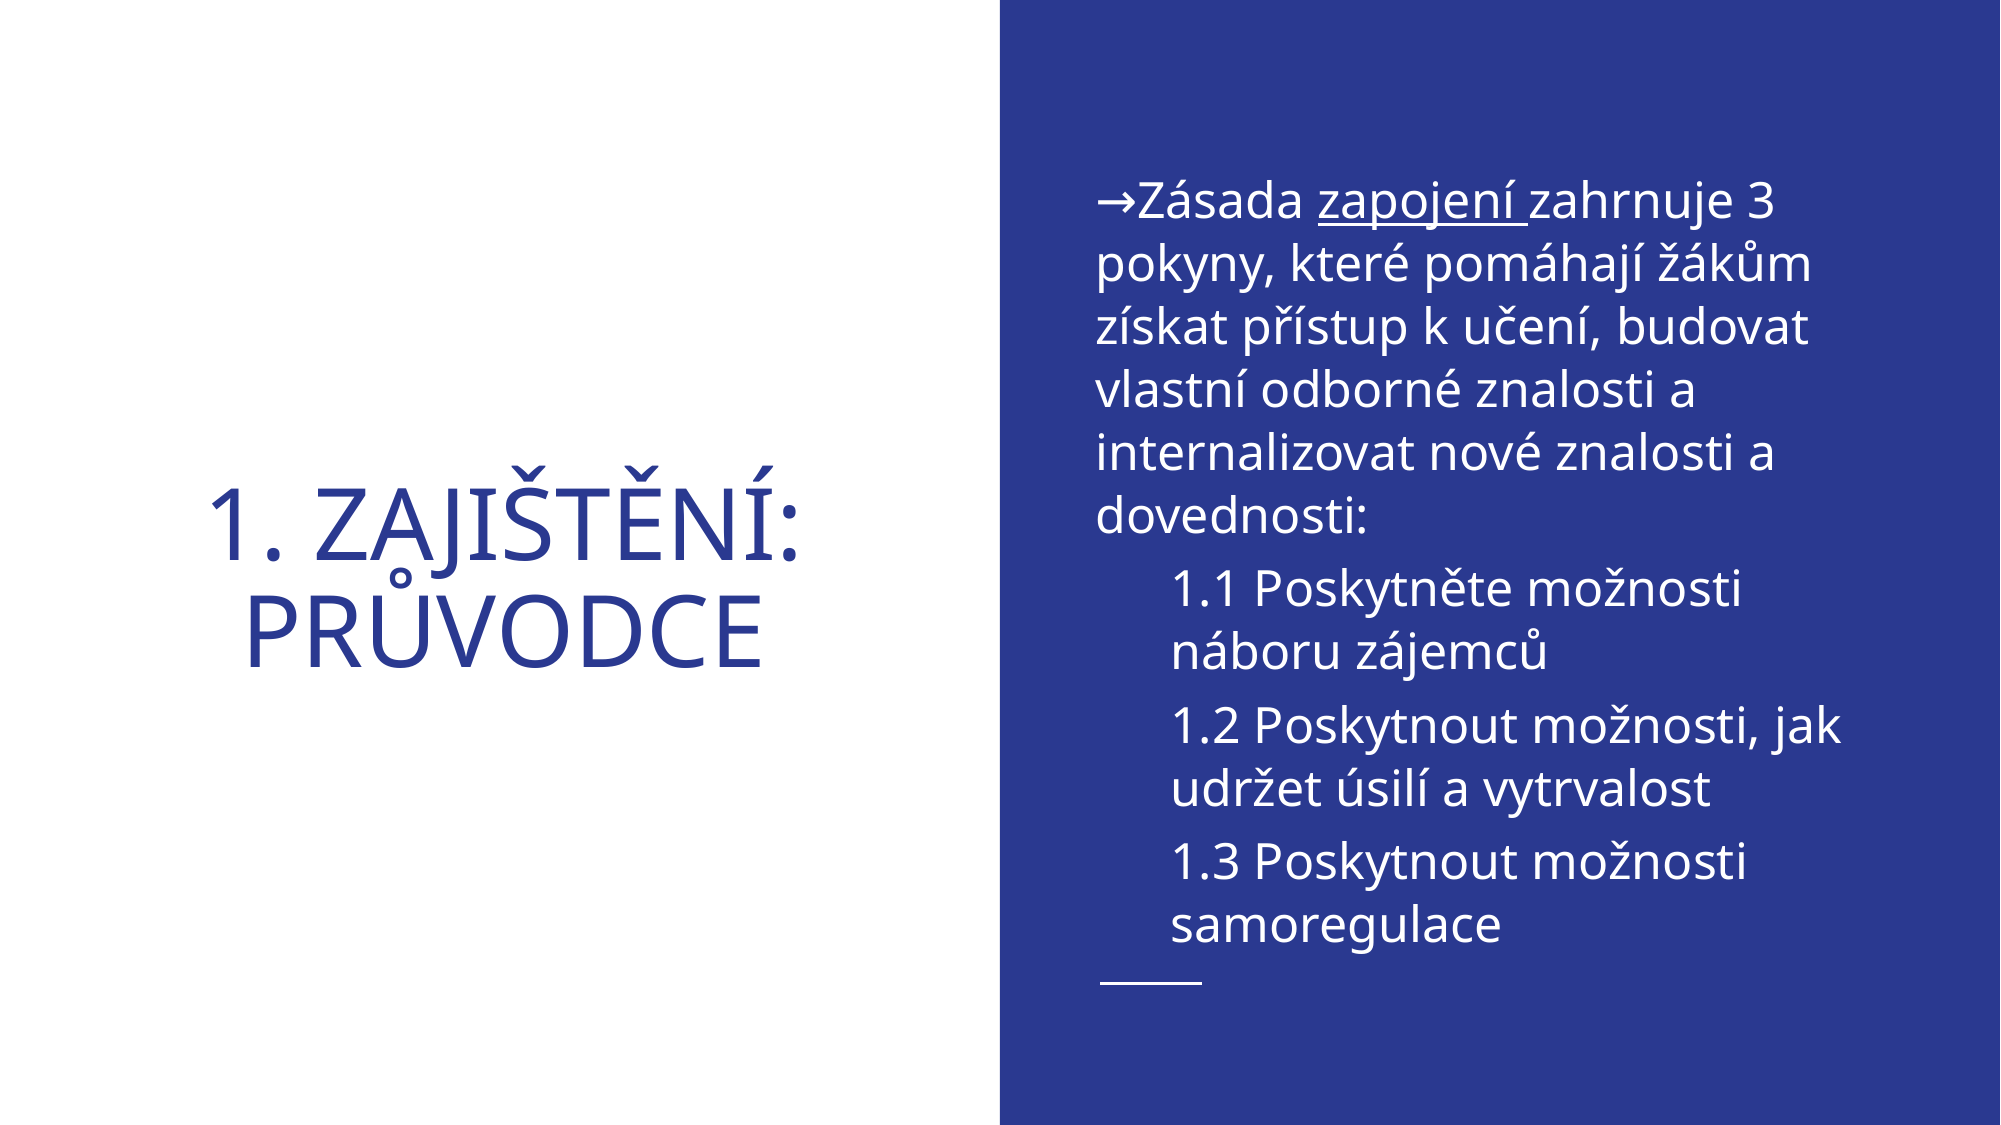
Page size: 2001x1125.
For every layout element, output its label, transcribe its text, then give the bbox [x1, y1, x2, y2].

list →Zásada zapojení zahrnuje 3 pokyny, které pomáhají žákům získat přístup k učení, budovat vlastní odborné znalosti a internalizovat nové znalosti a dovednosti: 1.1 Poskytněte možnosti náboru zájemců 1.2 Poskytnout možnosti, jak udržet úsilí a vytrvalost 1.3 Poskytnout možnosti samoregulace [1080, 158, 1920, 967]
title 1. ZAJIŠTĚNÍ: PRŮVODCE [61, 427, 947, 697]
